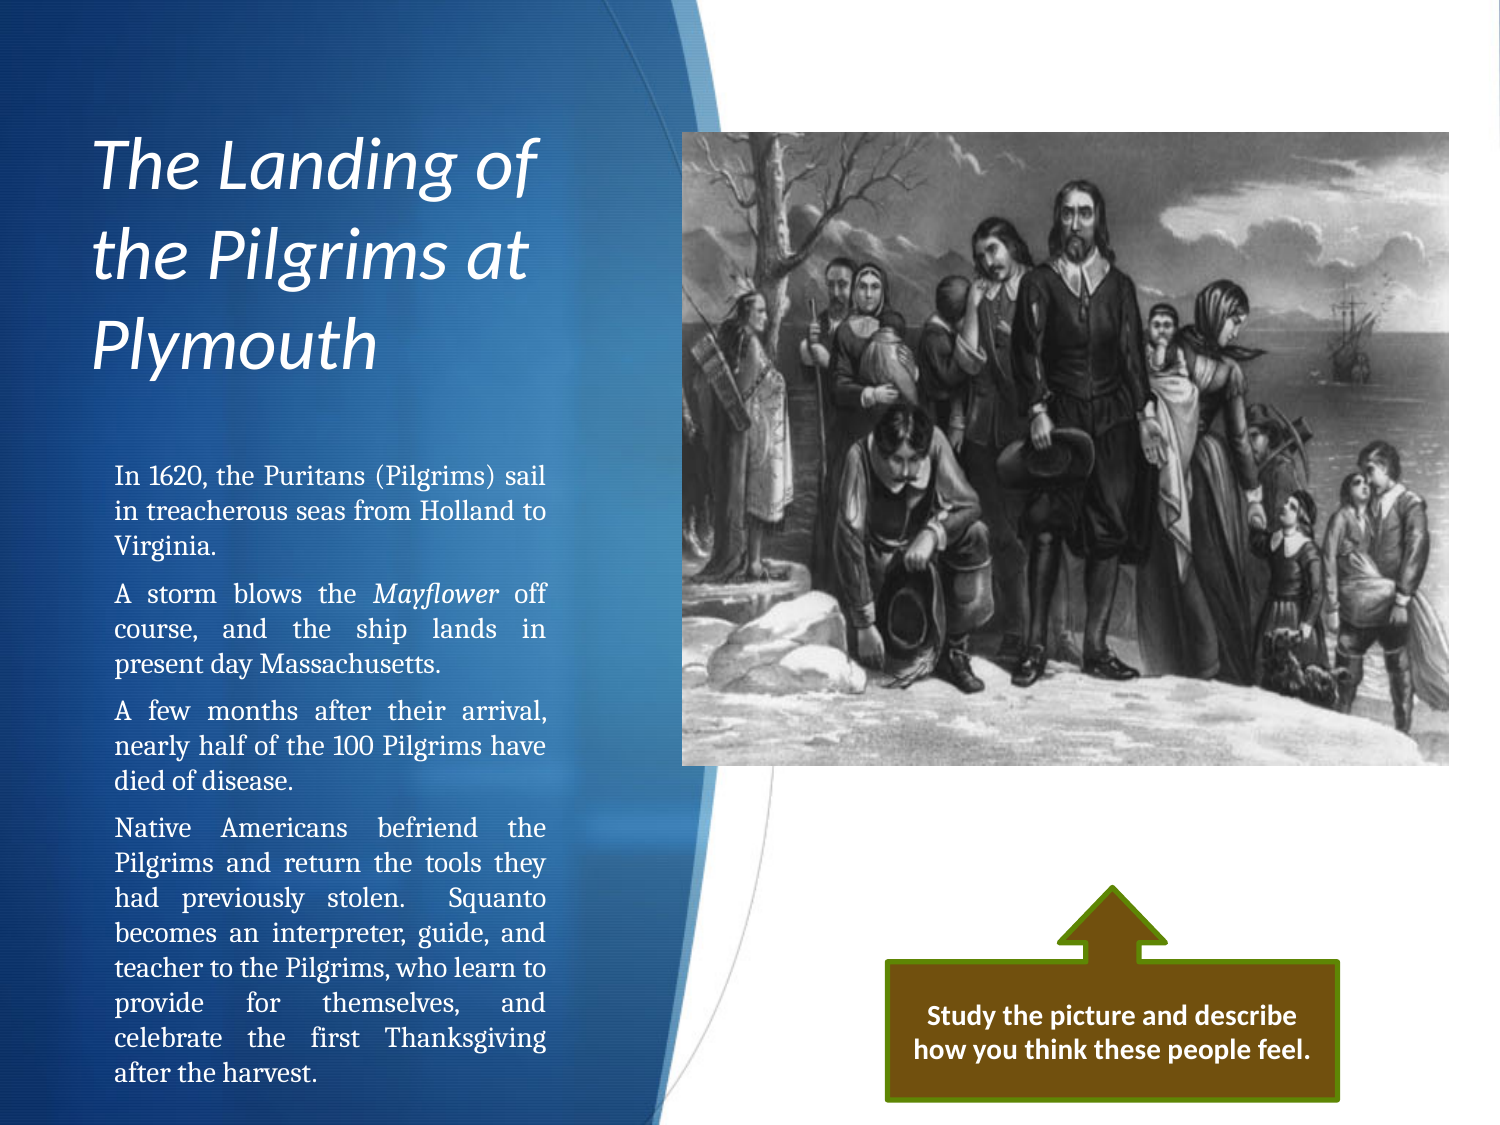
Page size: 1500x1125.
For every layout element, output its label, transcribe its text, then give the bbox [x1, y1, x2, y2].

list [682, 131, 1450, 767]
title The Landing of the Pilgrims at Plymouth [75, 30, 651, 393]
list In 1620, the Puritans (Pilgrims) sail in treacherous seas from Holland to Virginia. A storm blows the Mayflower off course, and the ship lands in present day Massachusetts. A few months after their arrival, nearly half of the 100 Pilgrims have died of disease. Native Americans befriend the Pilgrims and return the tools they had previously stolen. Squanto becomes an interpreter, guide, and teacher to the Pilgrims, who learn to provide for themselves, and celebrate the first Thanksgiving after the harvest. [99, 449, 562, 1125]
text_box Study the picture and describe how you think these people feel. [884, 884, 1341, 1103]
picture [0, 0, 1500, 1125]
